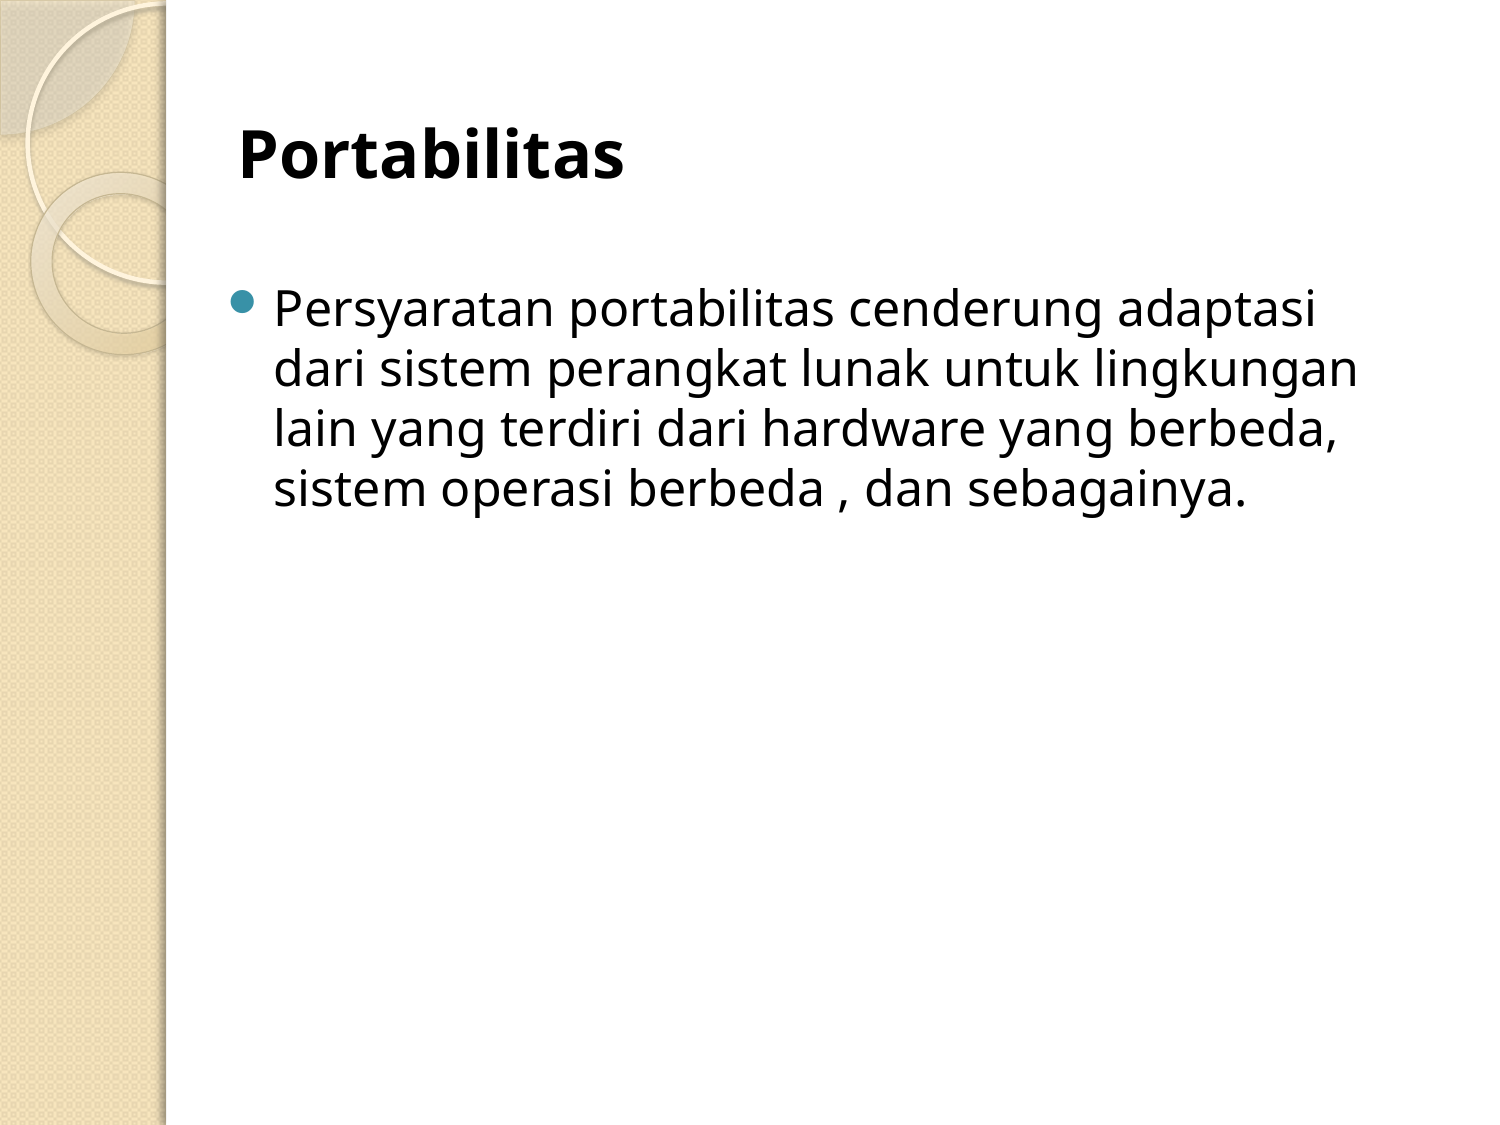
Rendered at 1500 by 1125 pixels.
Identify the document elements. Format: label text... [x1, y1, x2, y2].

title Portabilitas [222, 58, 1453, 247]
list Persyaratan portabilitas cenderung adaptasi dari sistem perangkat lunak untuk lingkungan lain yang terdiri dari hardware yang berbeda, sistem operasi berbeda , dan sebagainya. [199, 269, 1430, 911]
